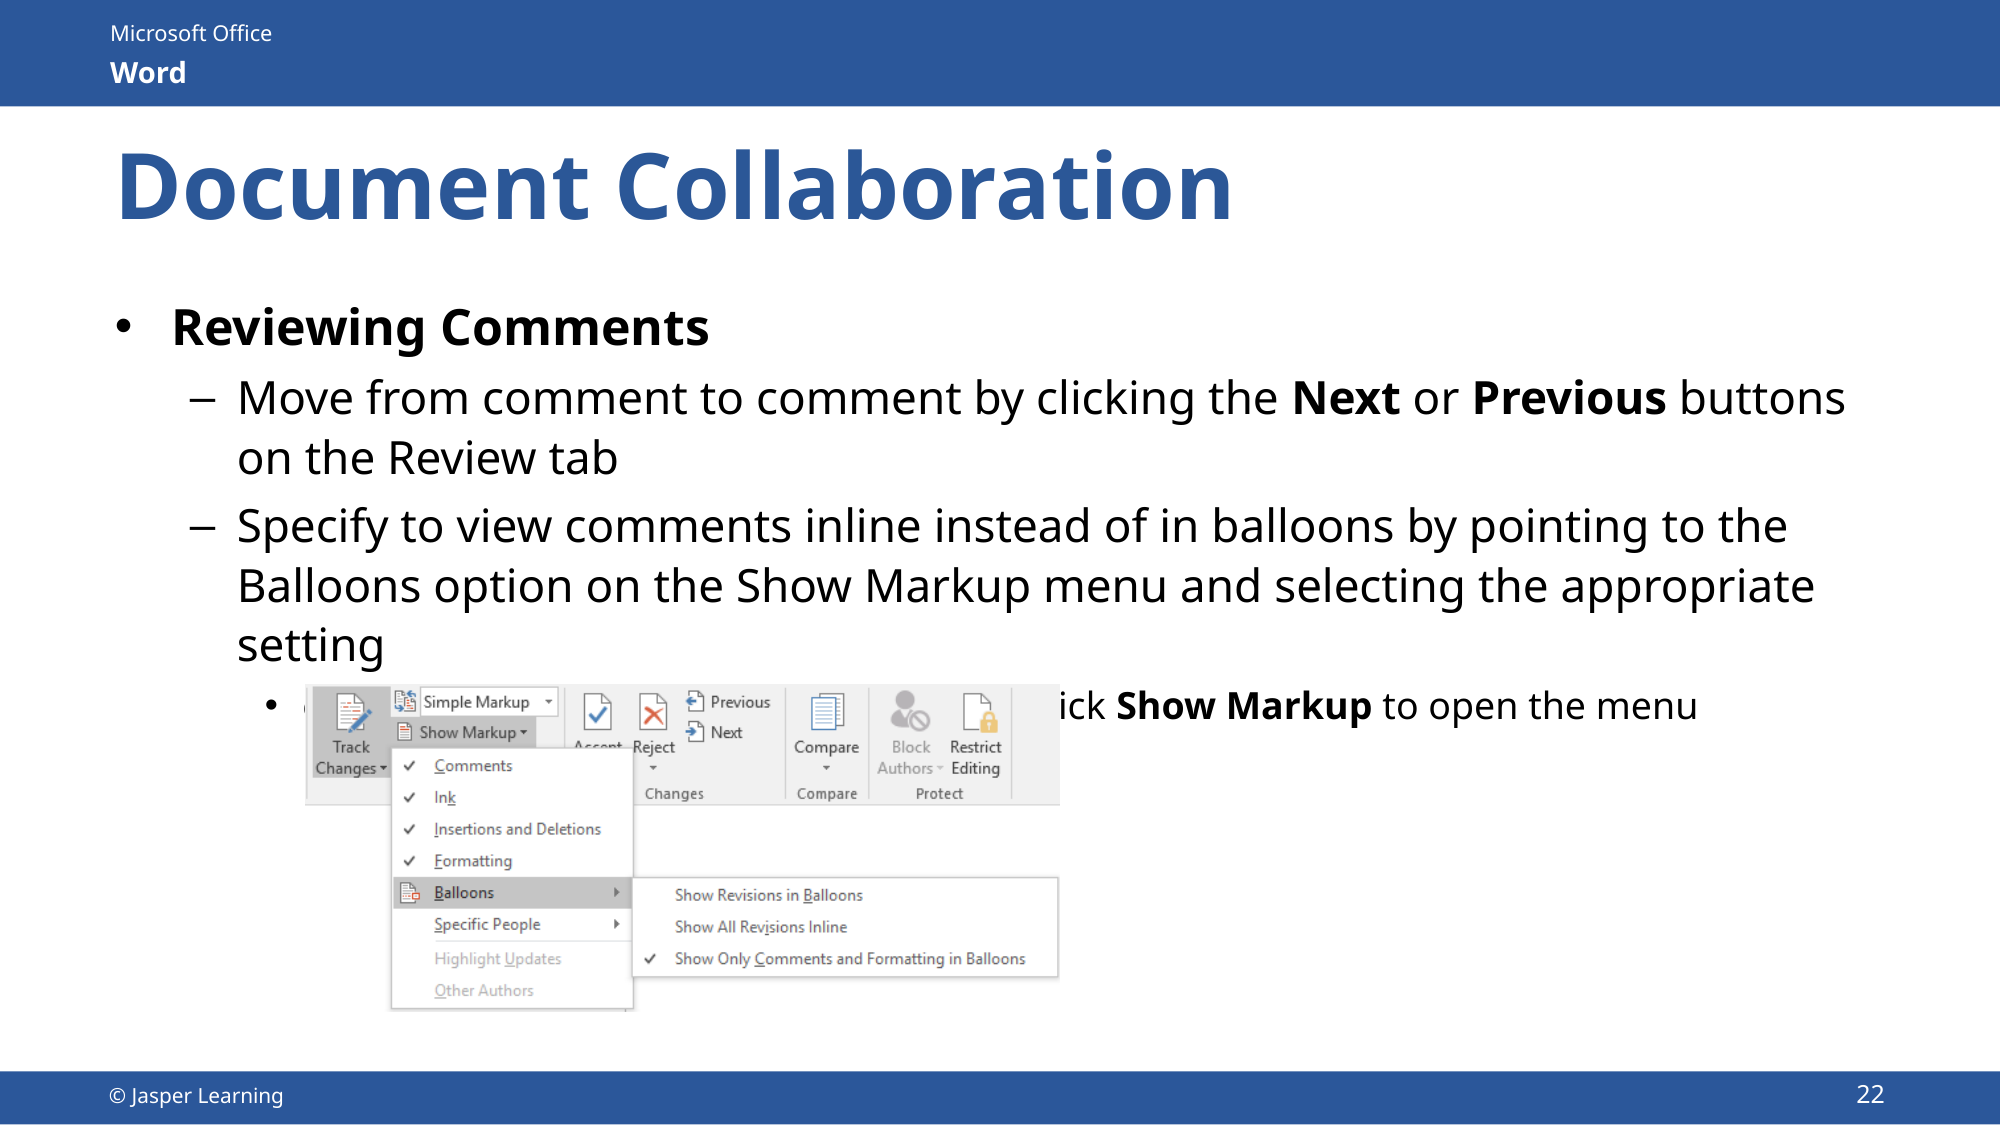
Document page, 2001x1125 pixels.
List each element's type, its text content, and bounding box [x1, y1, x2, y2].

title Document Collaboration [99, 118, 1866, 248]
slide_number 22 [1433, 1065, 1900, 1125]
footer © Jasper Learning [94, 1066, 769, 1125]
list Reviewing Comments Move from comment to comment by clicking the Next or Previous buttons on the Review tab Specify to view comments inline instead of in balloons by pointing to the Balloons option on the Show Markup menu and selecting the appropriate setting on the Review tab, in the Tracking group, click Show Markup to open the menu [99, 283, 1900, 1026]
picture [305, 683, 1060, 1012]
